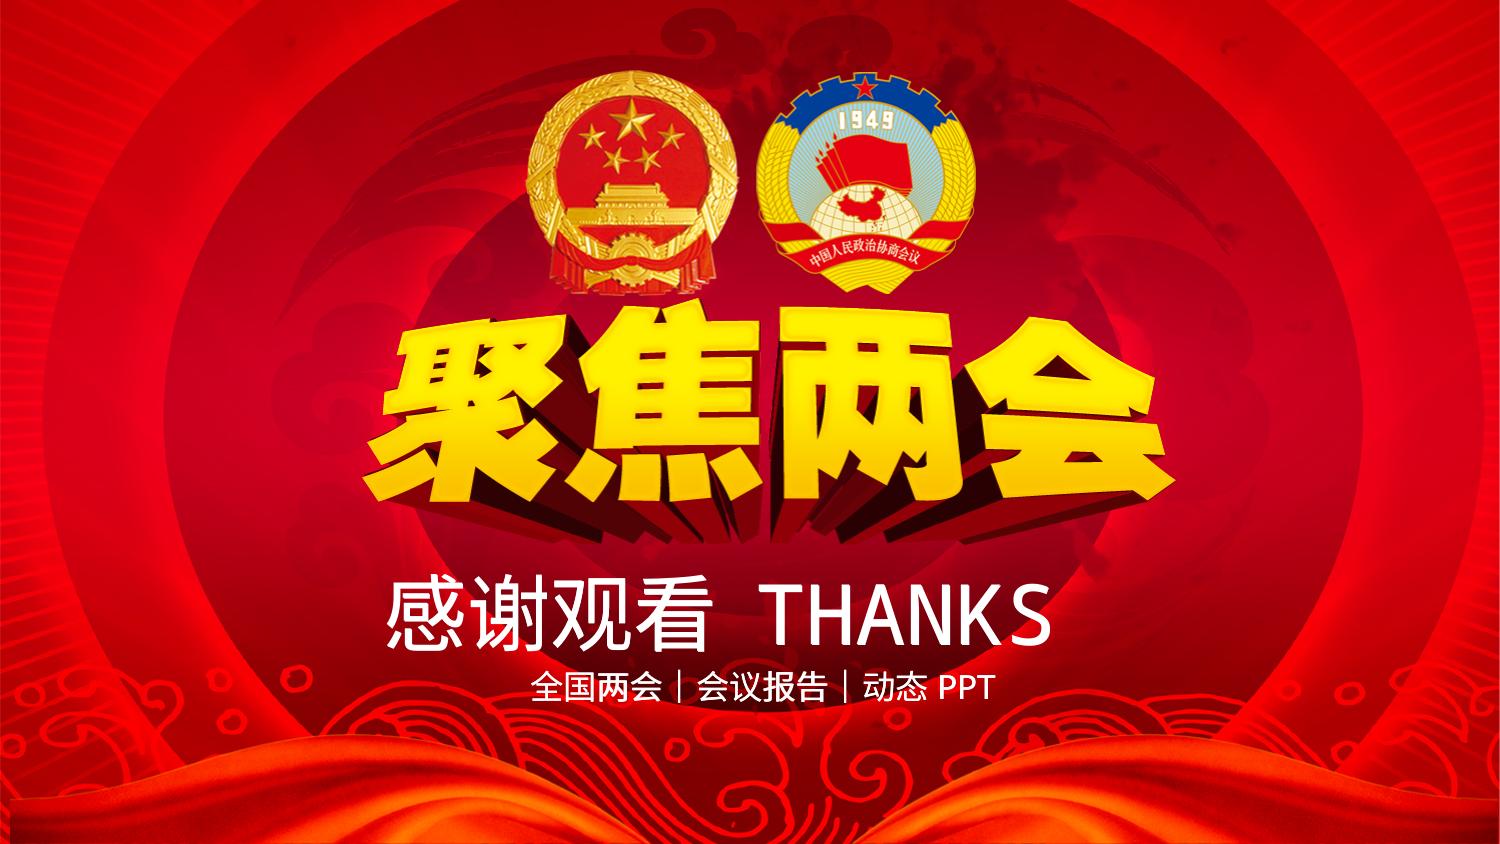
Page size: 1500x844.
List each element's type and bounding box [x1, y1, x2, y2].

text_box [350, 554, 1091, 716]
picture [0, 0, 1500, 844]
